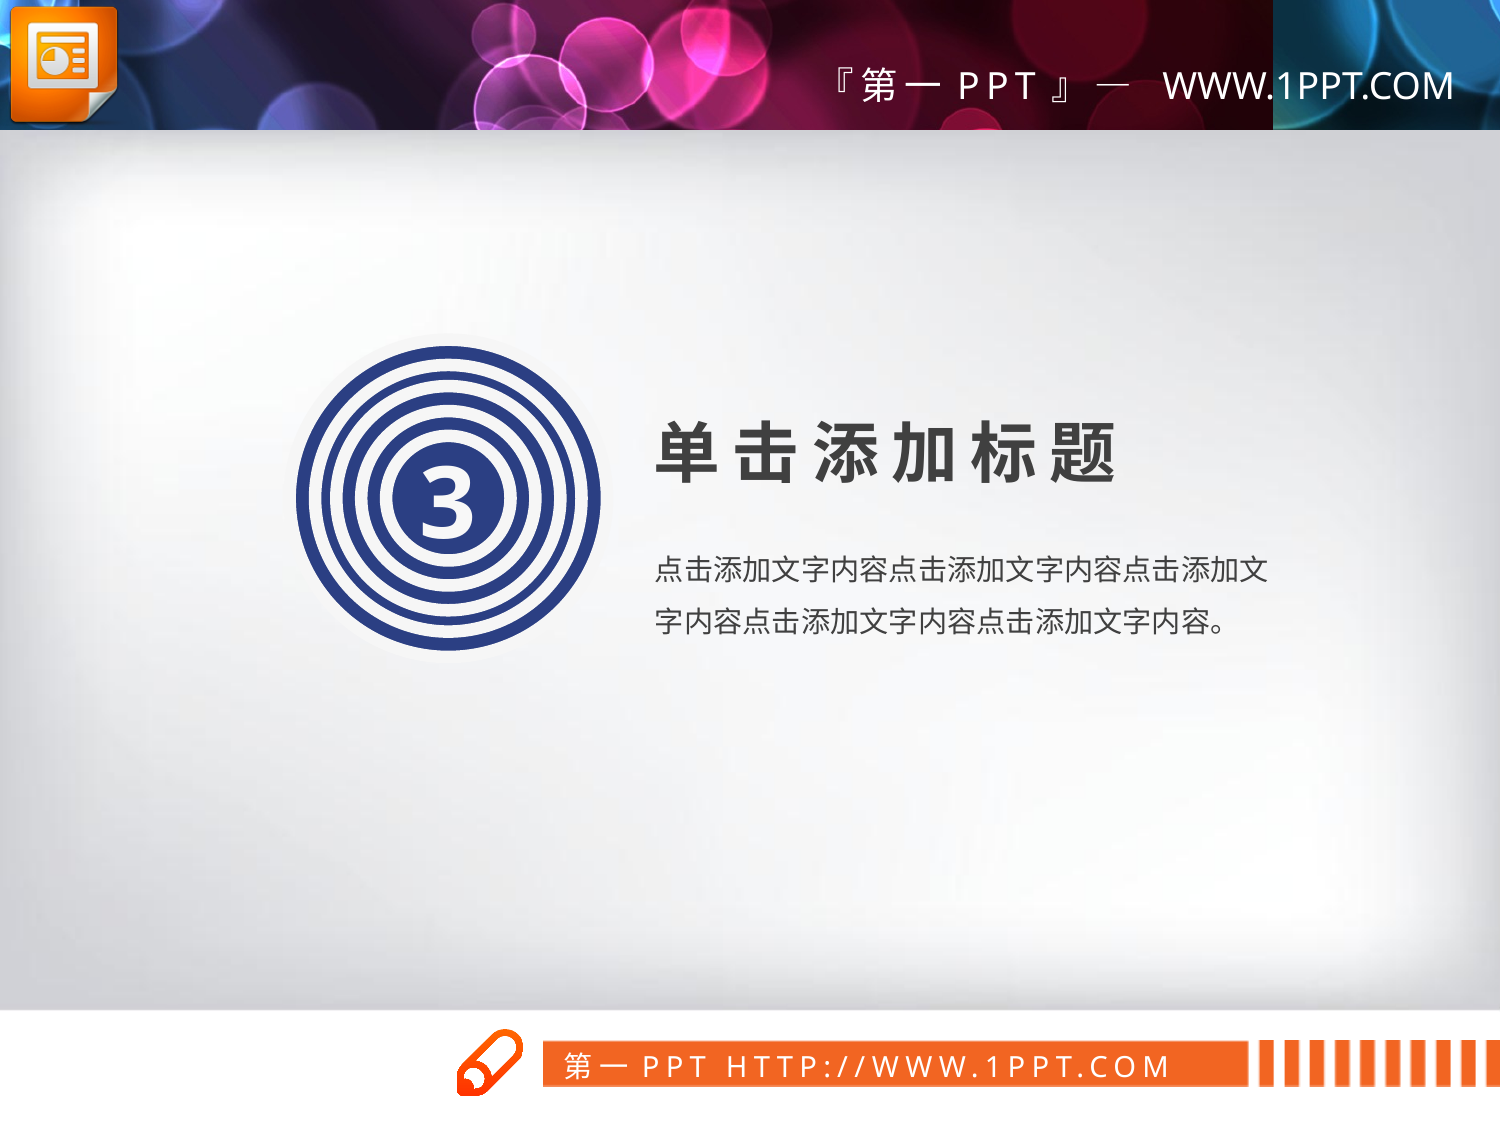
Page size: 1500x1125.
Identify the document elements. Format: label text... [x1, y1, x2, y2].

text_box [289, 339, 608, 658]
picture [0, 0, 1500, 1012]
picture [543, 1040, 1500, 1087]
text_box 点击添加文字内容点击添加文字内容点击添加文字内容点击添加文字内容点击添加文字内容。 [640, 526, 1301, 647]
text_box 单击添加标题 [638, 403, 1302, 499]
